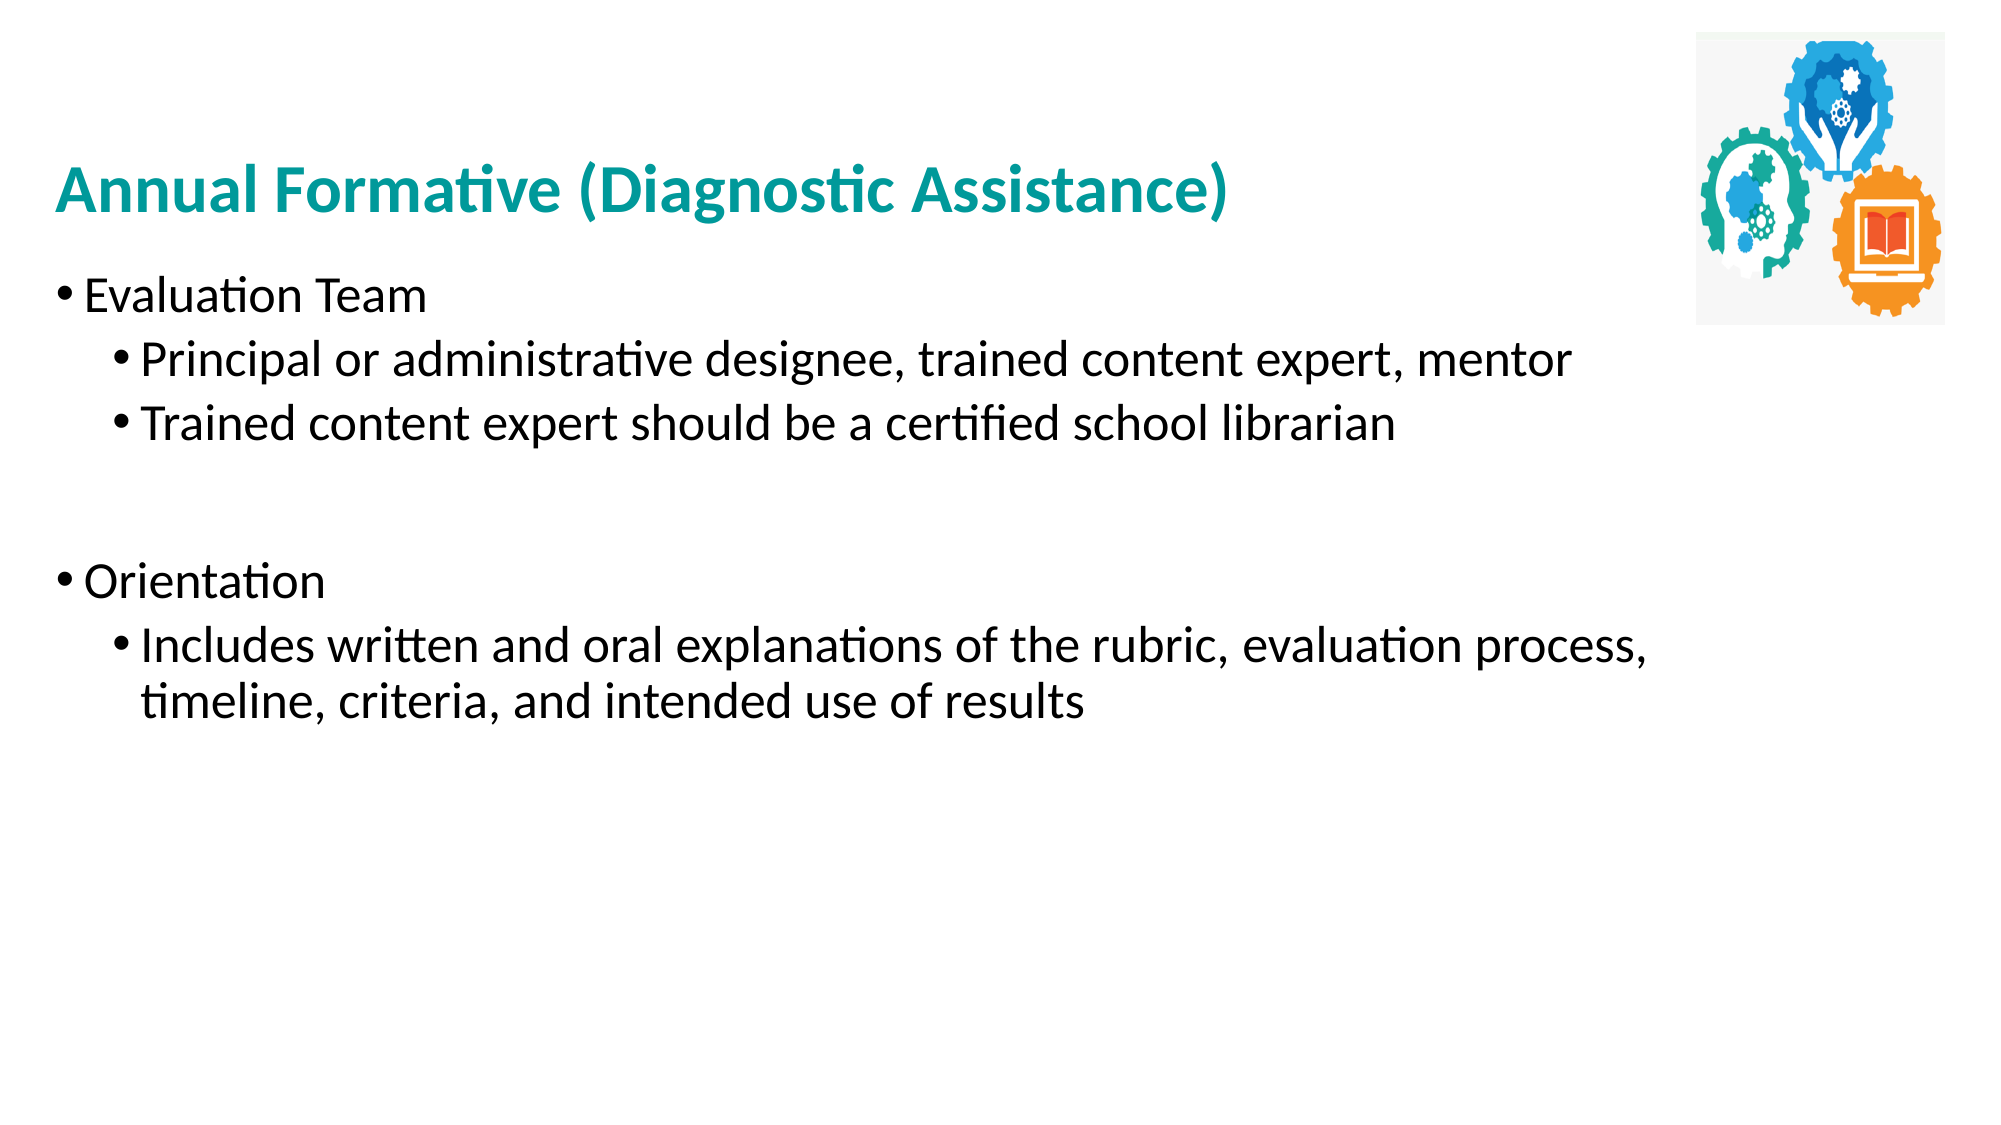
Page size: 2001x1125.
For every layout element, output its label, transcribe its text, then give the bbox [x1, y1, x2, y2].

title Annual Formative (Diagnostic Assistance) Continued [55, 130, 1696, 227]
list Evaluation Team Principal or administrative designee, trained content expert, mentor Trained content expert should be a certified school librarian Orientation Includes written and oral explanations of the rubric, evaluation process, timeline, criteria, and intended use of results [55, 268, 1697, 969]
picture [1696, 32, 1945, 325]
